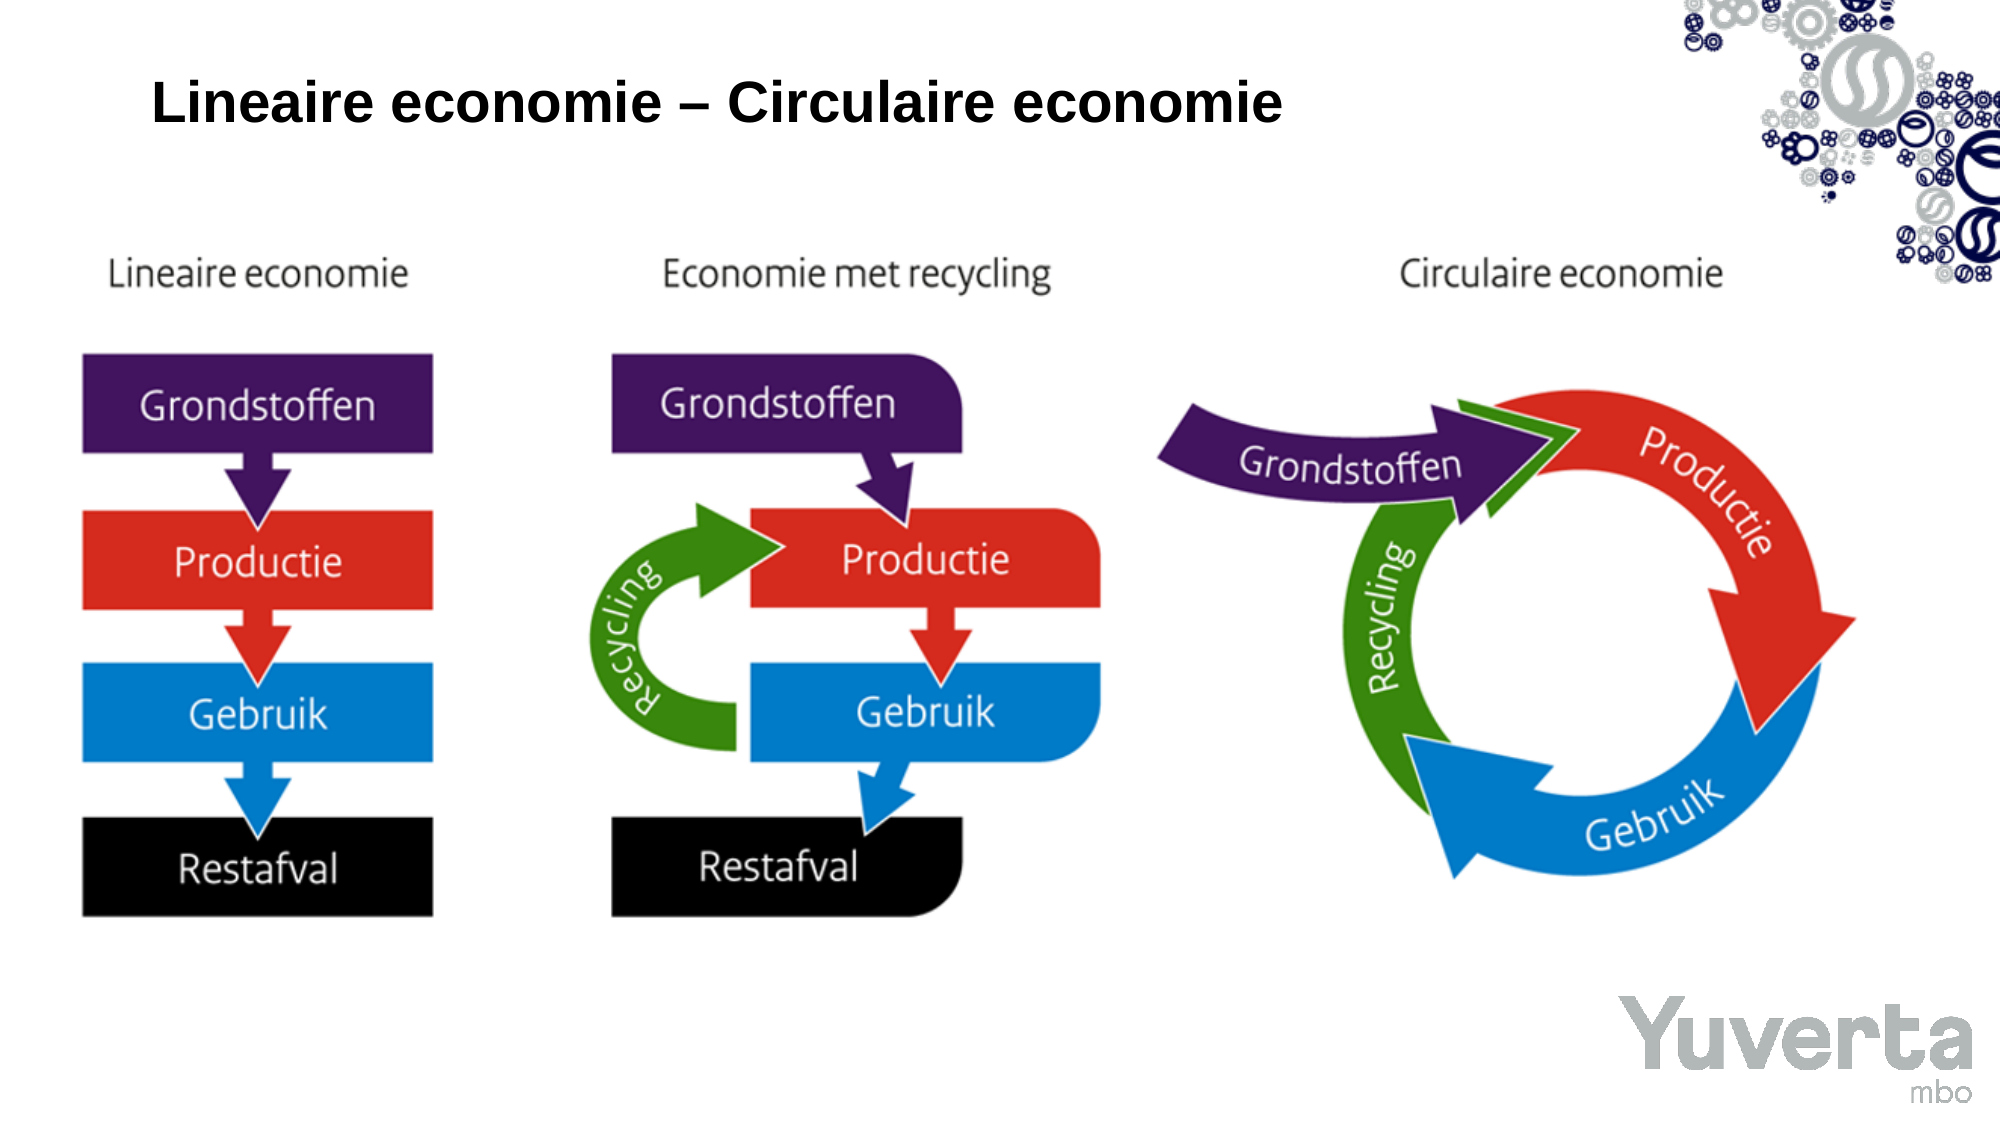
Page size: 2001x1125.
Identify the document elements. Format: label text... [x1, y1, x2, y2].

title Lineaire economie – Circulaire economie [136, 50, 1590, 157]
picture [0, 0, 2000, 1125]
